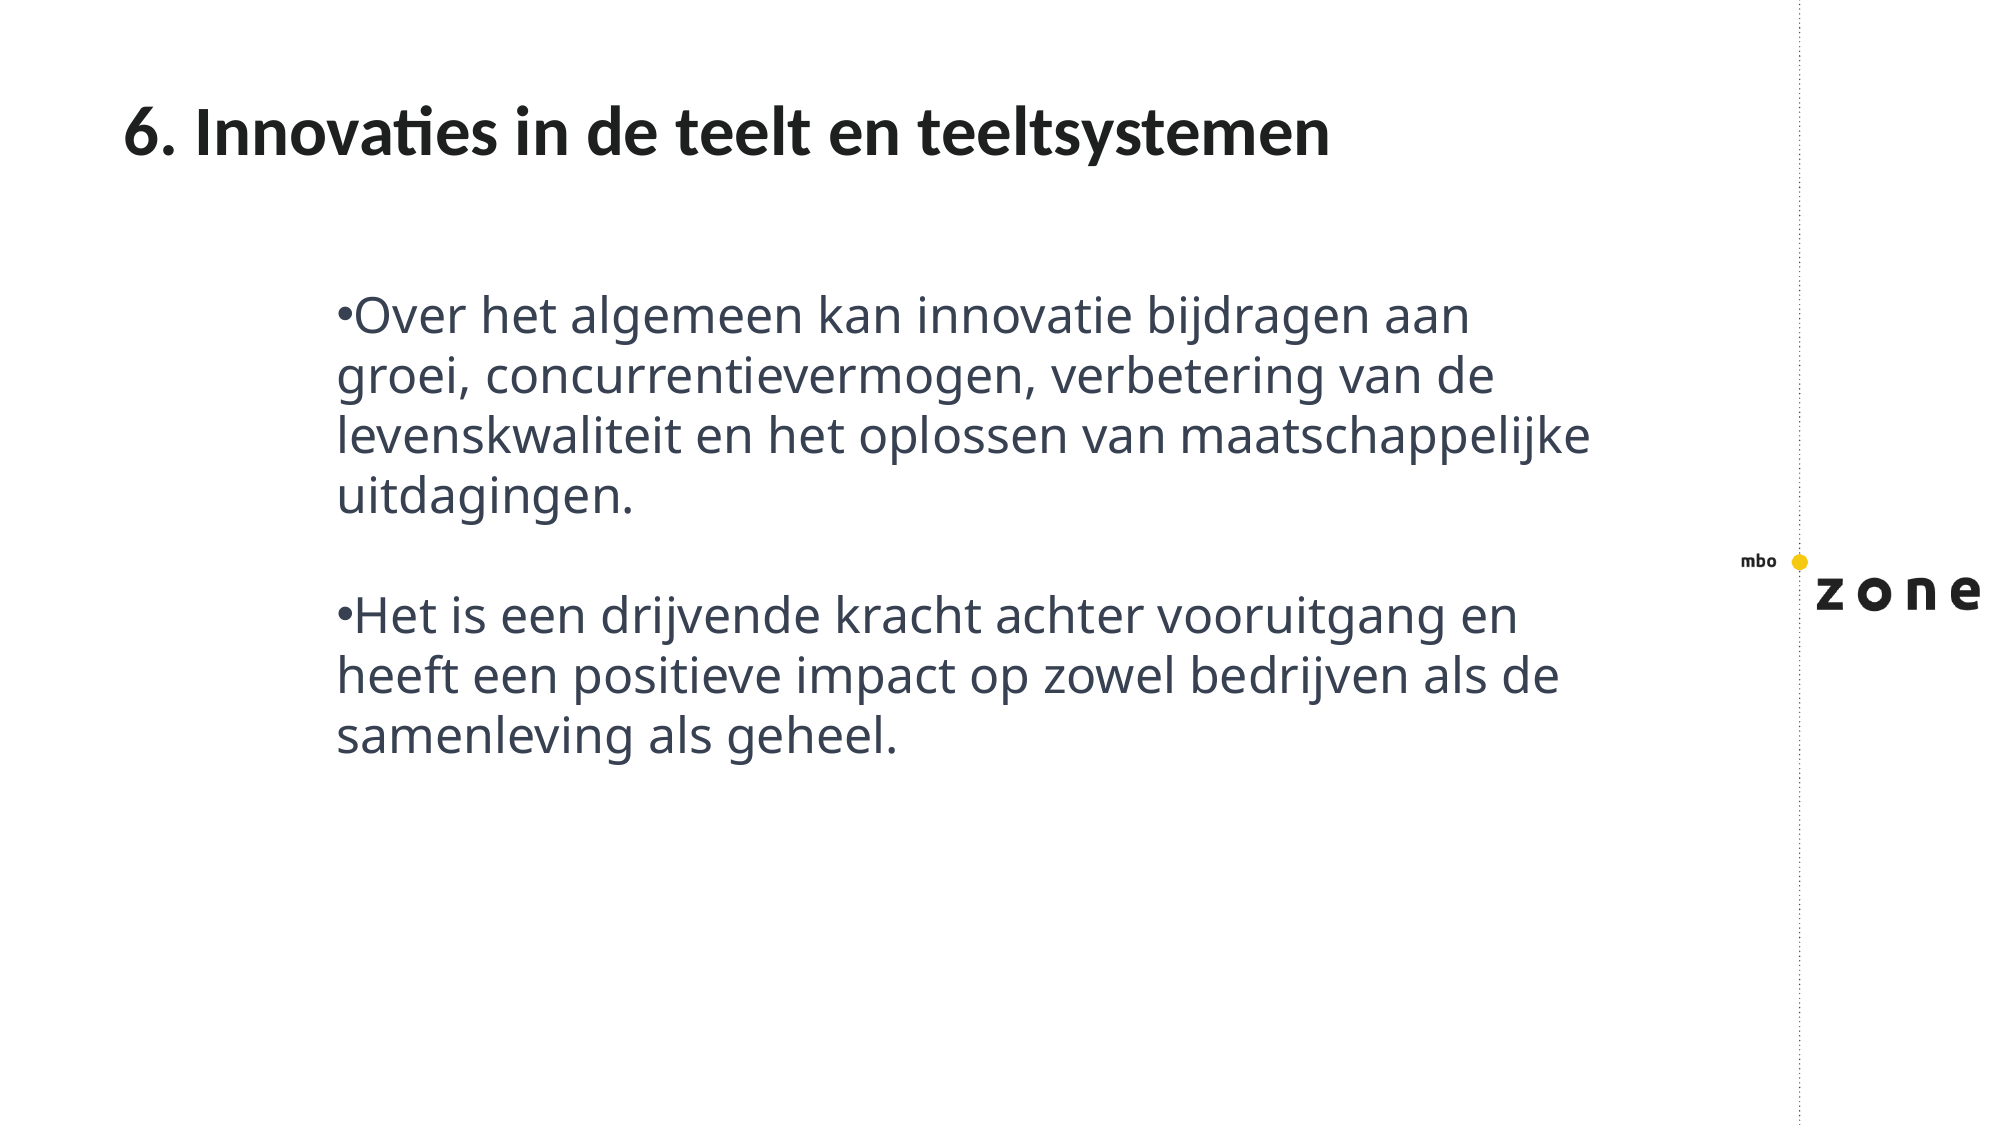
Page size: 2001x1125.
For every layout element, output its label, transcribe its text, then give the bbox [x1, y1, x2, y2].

picture [1596, 0, 2001, 1125]
title 6. Innovaties in de teelt en teeltsystemen [124, 94, 1607, 272]
list Over het algemeen kan innovatie bijdragen aan groei, concurrentievermogen, verbetering van de levenskwaliteit en het oplossen van maatschappelijke uitdagingen. Het is een drijvende kracht achter vooruitgang en heeft een positieve impact op zowel bedrijven als de samenleving als geheel. [336, 283, 1607, 998]
